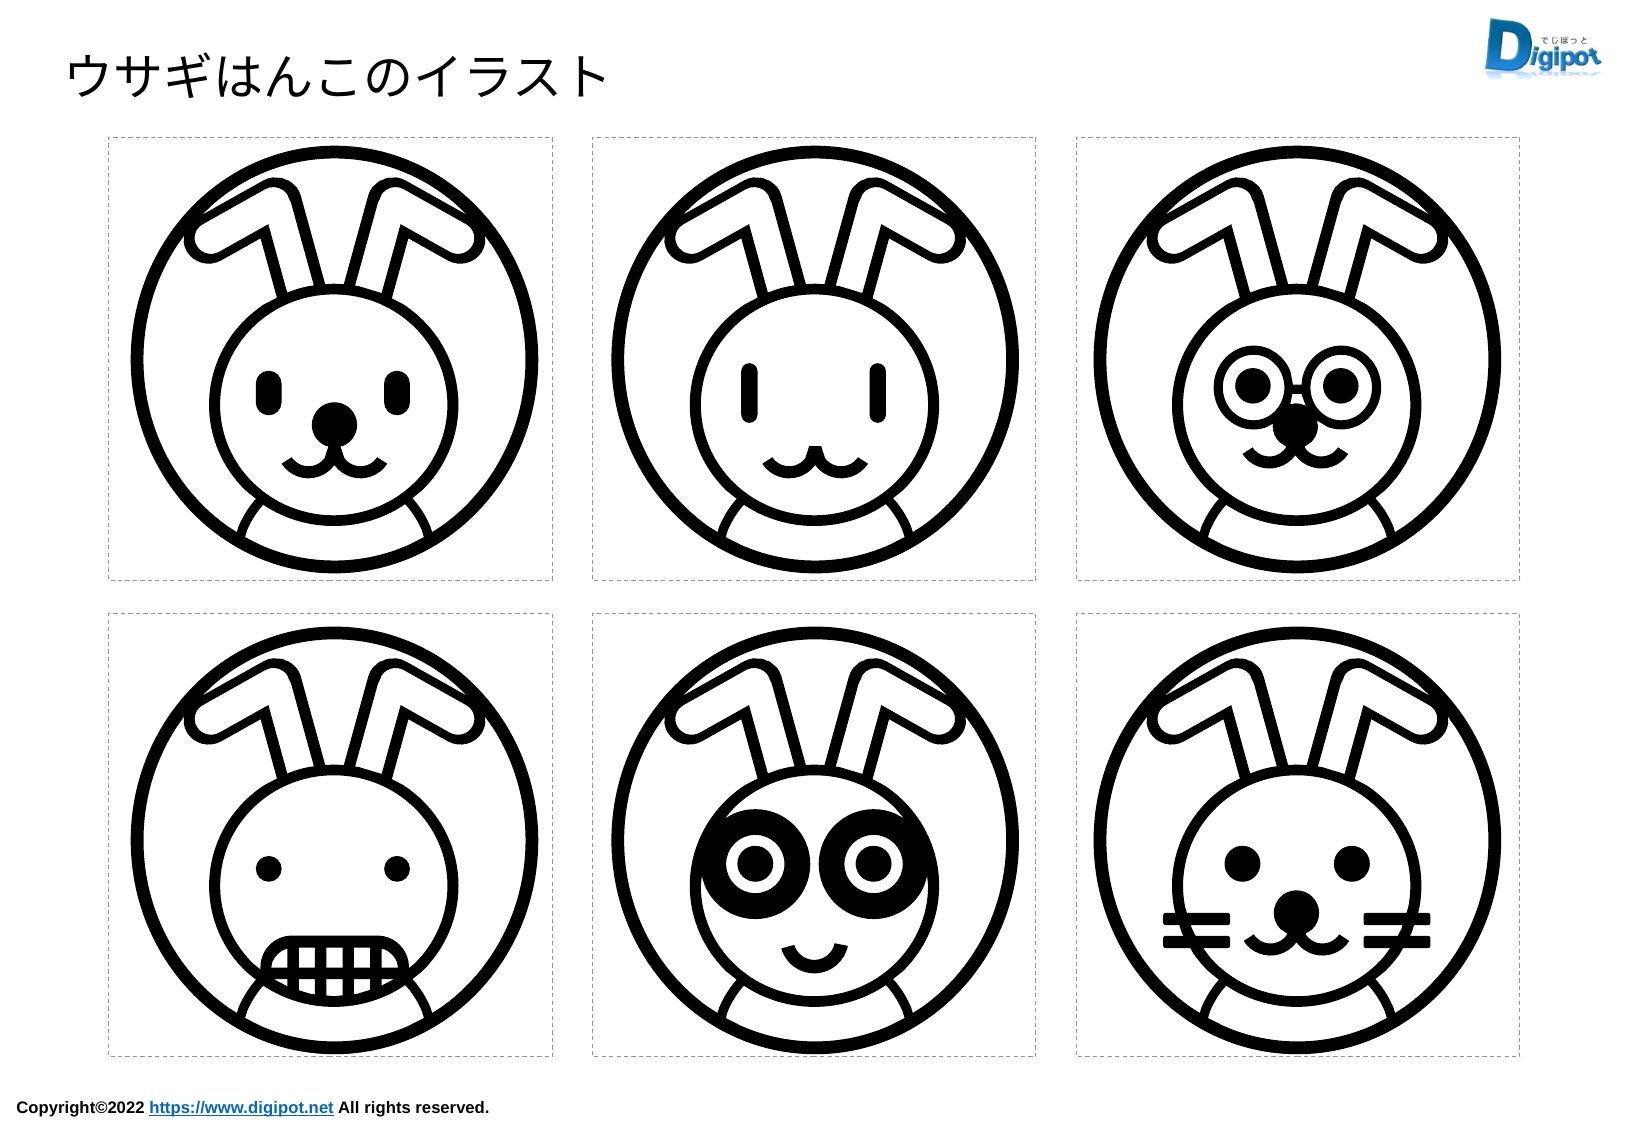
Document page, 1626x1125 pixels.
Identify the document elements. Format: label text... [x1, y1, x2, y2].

text_box ウサギはんこのイラスト [48, 38, 628, 113]
text_box [1092, 625, 1503, 1056]
text_box [129, 625, 540, 1056]
text_box [610, 144, 1021, 575]
text_box [129, 144, 540, 575]
picture [1485, 18, 1602, 82]
text_box [610, 625, 1021, 1056]
text_box [1092, 144, 1503, 575]
